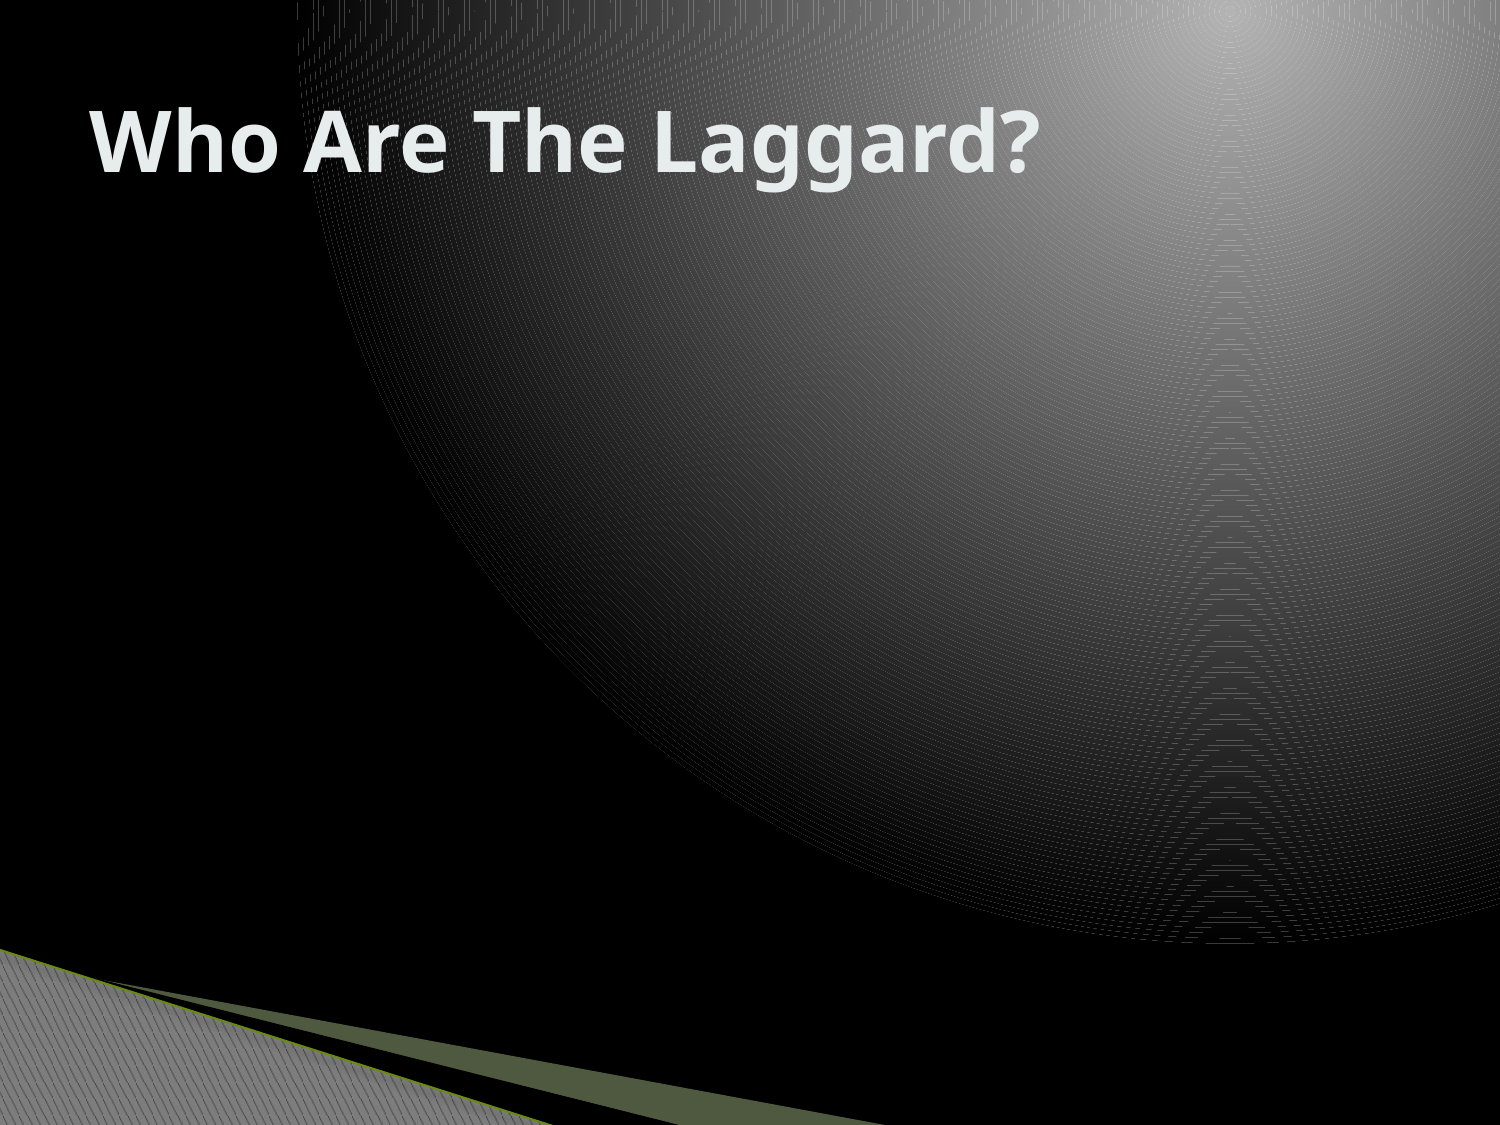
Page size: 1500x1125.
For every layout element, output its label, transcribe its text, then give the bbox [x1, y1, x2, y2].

picture [0, 952, 543, 1125]
title Who Are The Laggard? [75, 45, 1425, 233]
